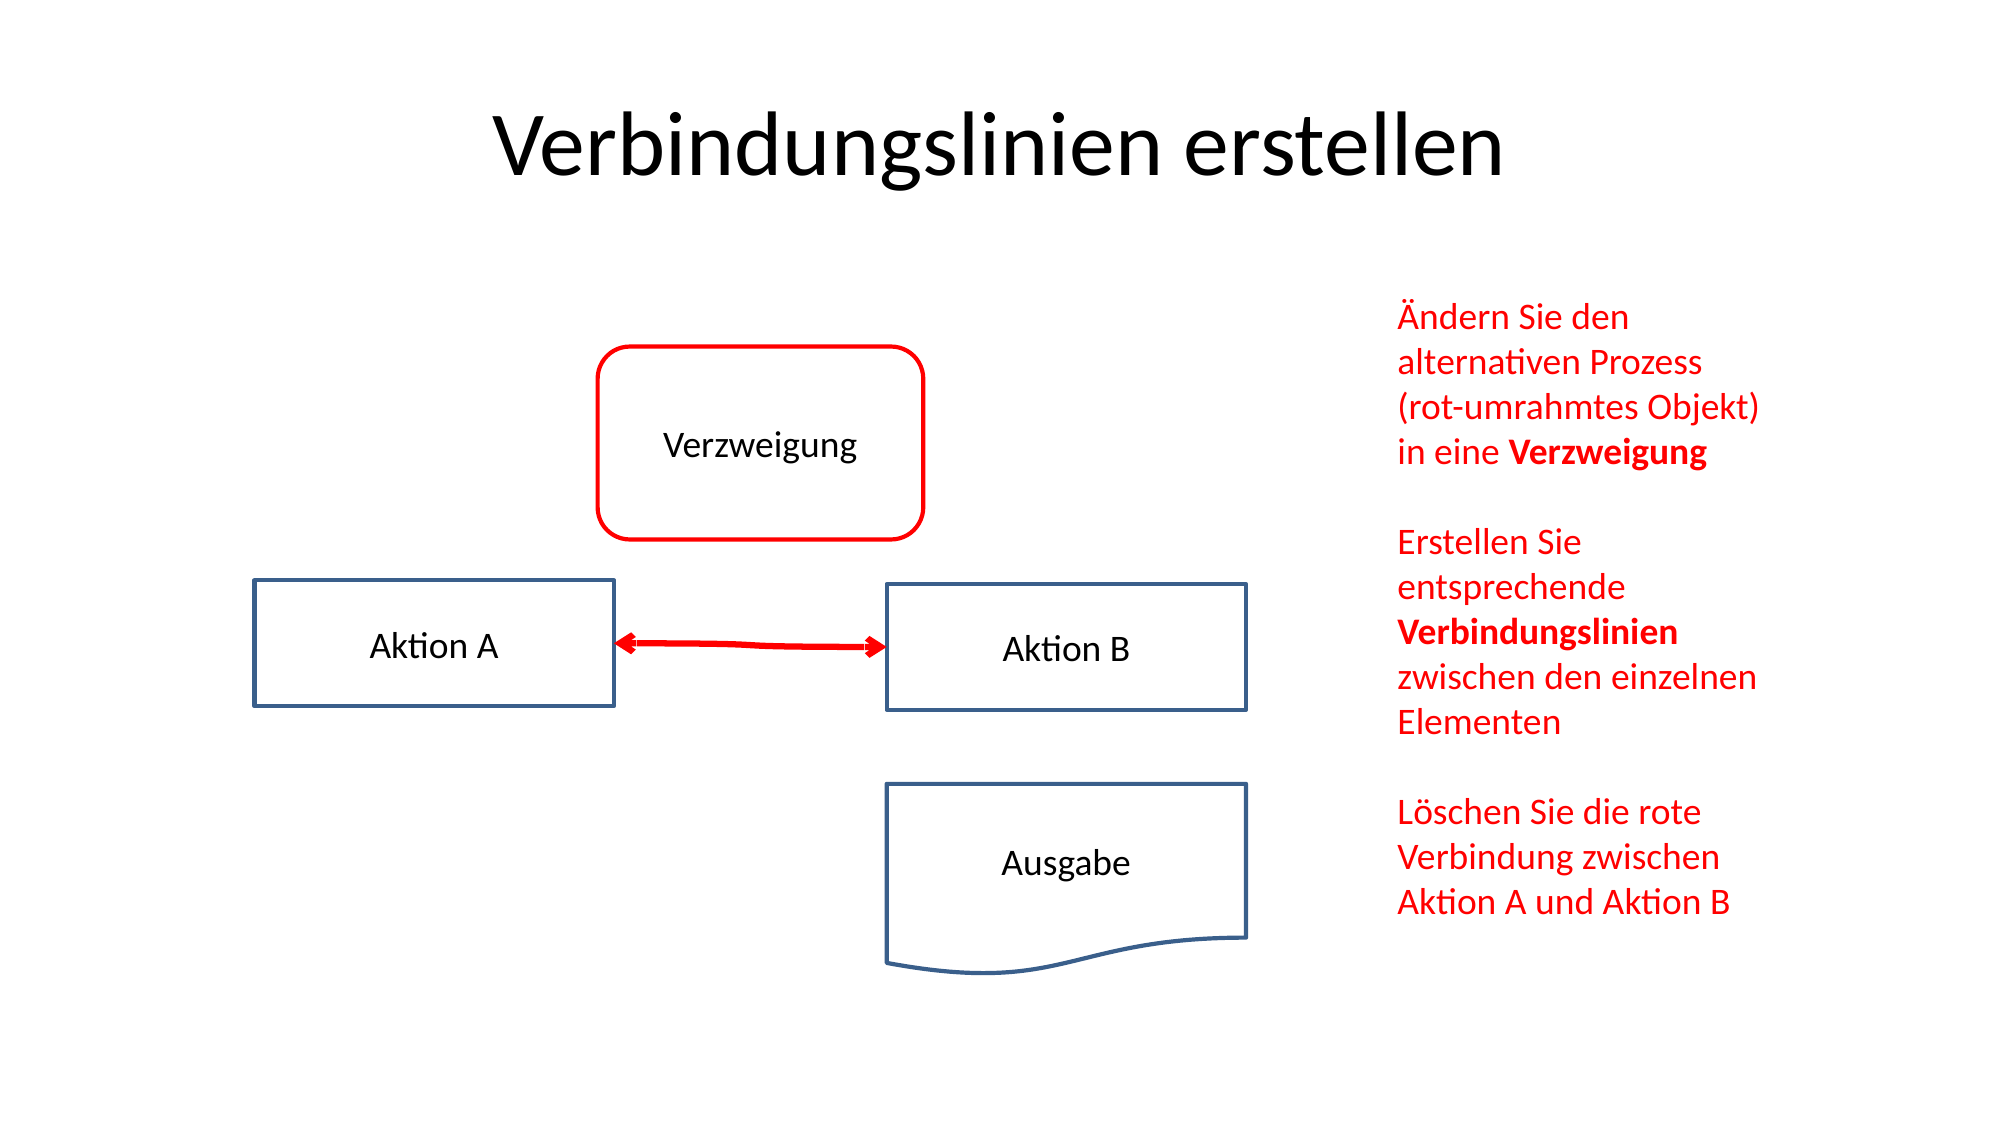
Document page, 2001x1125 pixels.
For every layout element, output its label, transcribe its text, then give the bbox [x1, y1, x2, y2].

text_box Ändern Sie den alternativen Prozess (rot-umrahmtes Objekt) in eine Verzweigung Erstellen Sie entsprechende Verbindungslinien zwischen den einzelnen Elementen Löschen Sie die rote Verbindung zwischen Aktion A und Aktion B [1382, 284, 1782, 930]
title Verbindungslinien erstellen [99, 45, 1900, 233]
text_box Ausgabe [884, 781, 1249, 976]
text_box Aktion B [885, 582, 1248, 712]
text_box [613, 643, 887, 648]
text_box Aktion A [252, 578, 616, 708]
text_box Verzweigung [595, 344, 926, 542]
